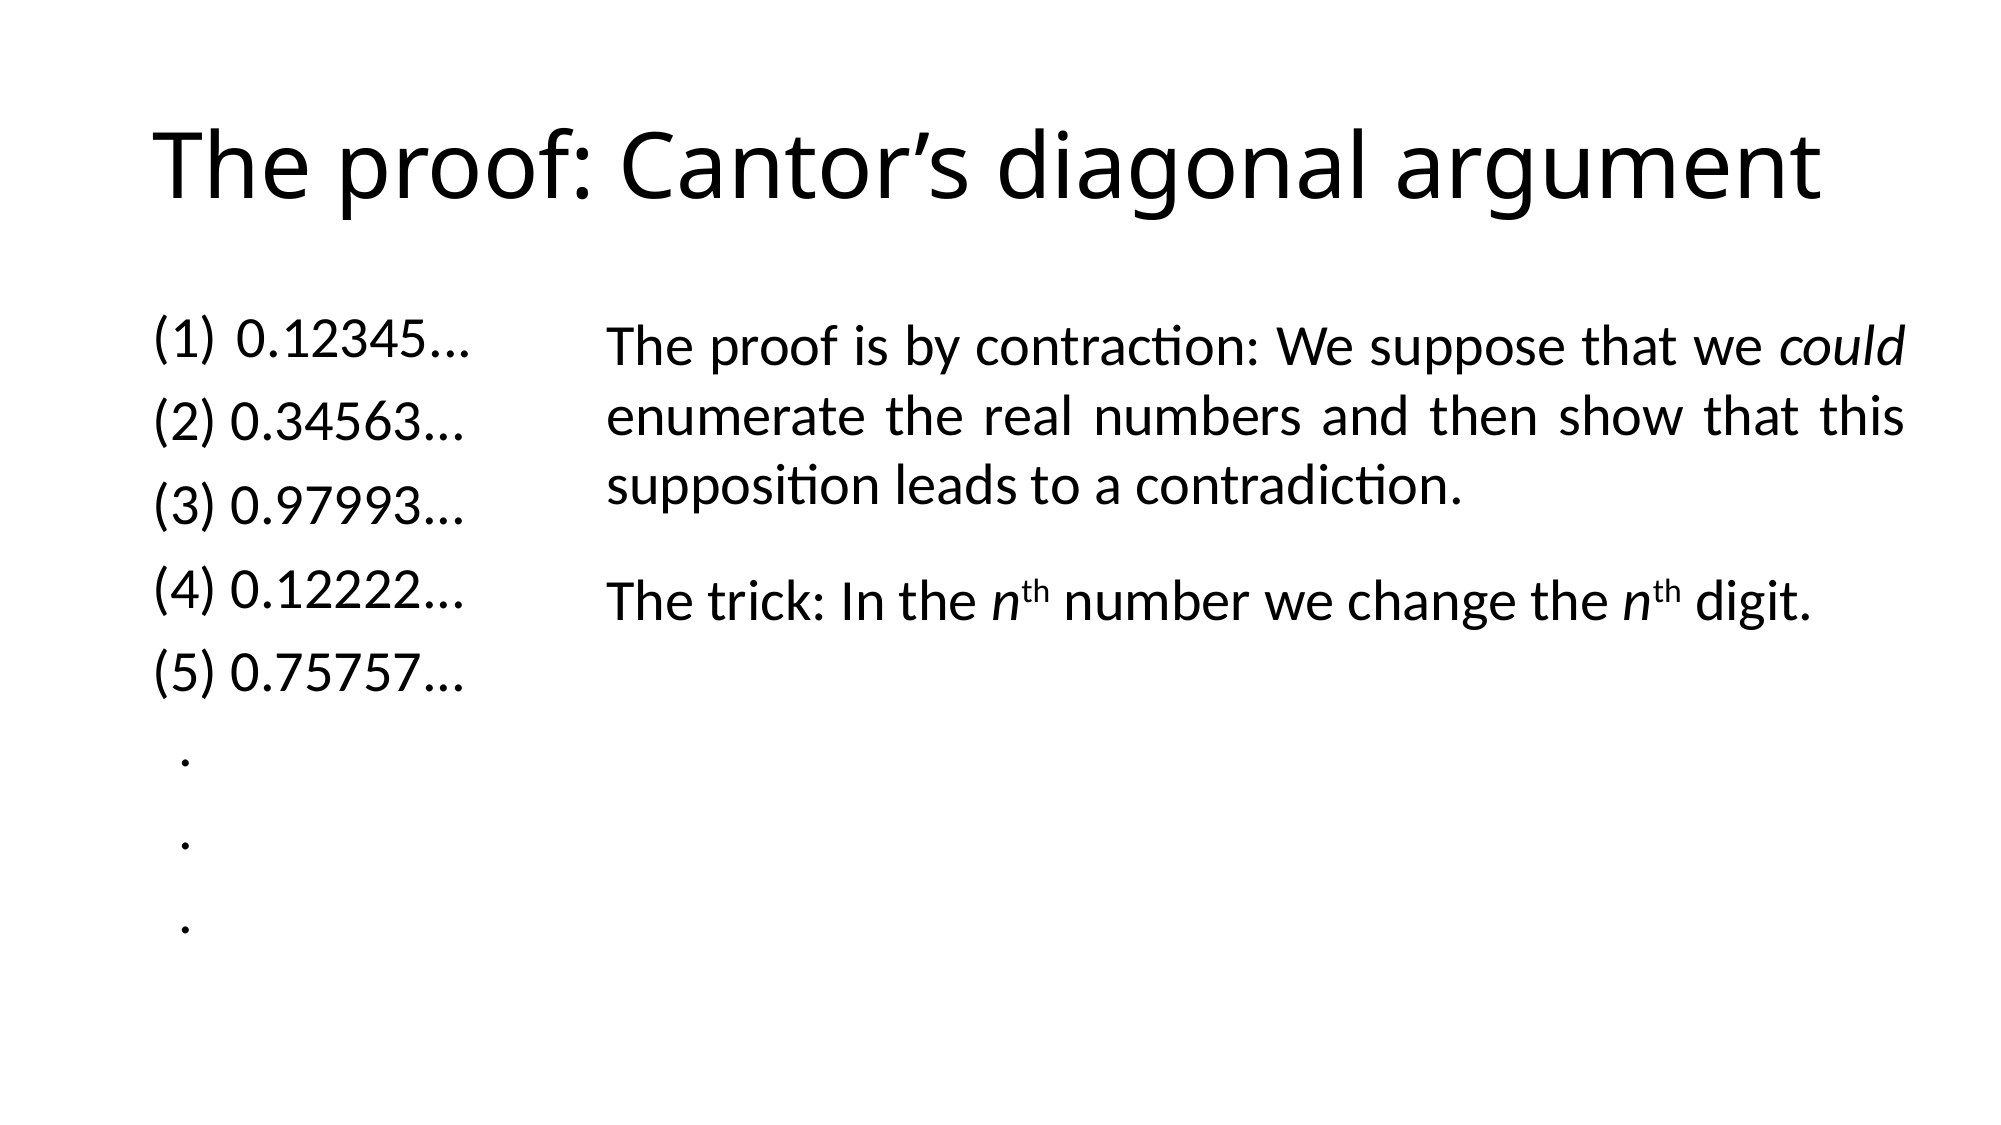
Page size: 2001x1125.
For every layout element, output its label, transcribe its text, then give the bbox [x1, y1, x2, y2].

text_box . . . [137, 708, 532, 989]
title The proof: Cantor’s diagonal argument [137, 59, 1863, 278]
list 0.12345... (2) 0.34563... (3) 0.97993... (4) 0.12222... (5) 0.75757... [137, 299, 532, 708]
text_box The proof is by contraction: We suppose that we could enumerate the real numbers and then show that this supposition leads to a contradiction. The trick: In the nth number we change the nth digit. [591, 299, 1921, 640]
